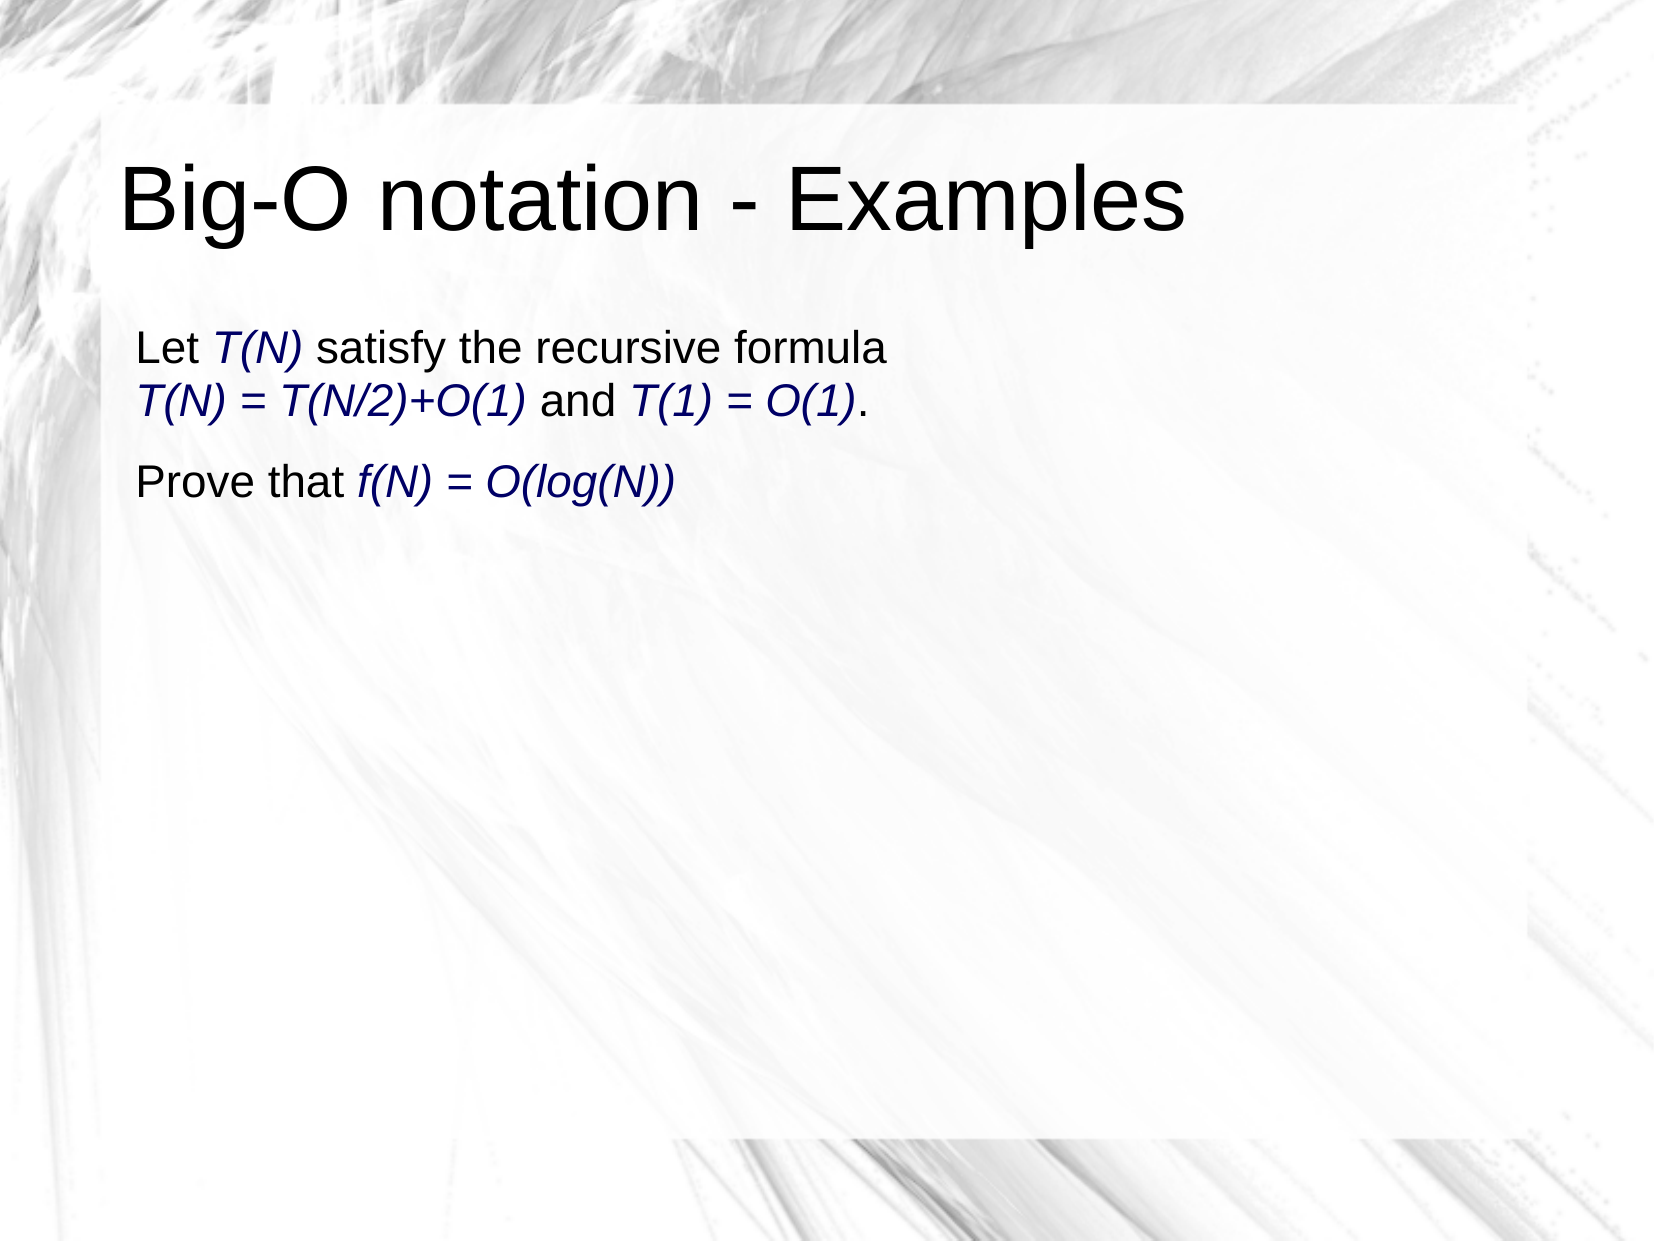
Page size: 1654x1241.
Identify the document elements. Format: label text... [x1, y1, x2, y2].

picture [0, 0, 1654, 1241]
list Let T(N) satisfy the recursive formula T(N) = T(N/2)+O(1) and T(1) = O(1). Prove that f(N) = O(log(N)) [118, 319, 1571, 1109]
title Big-O notation - Examples [118, 112, 1506, 281]
